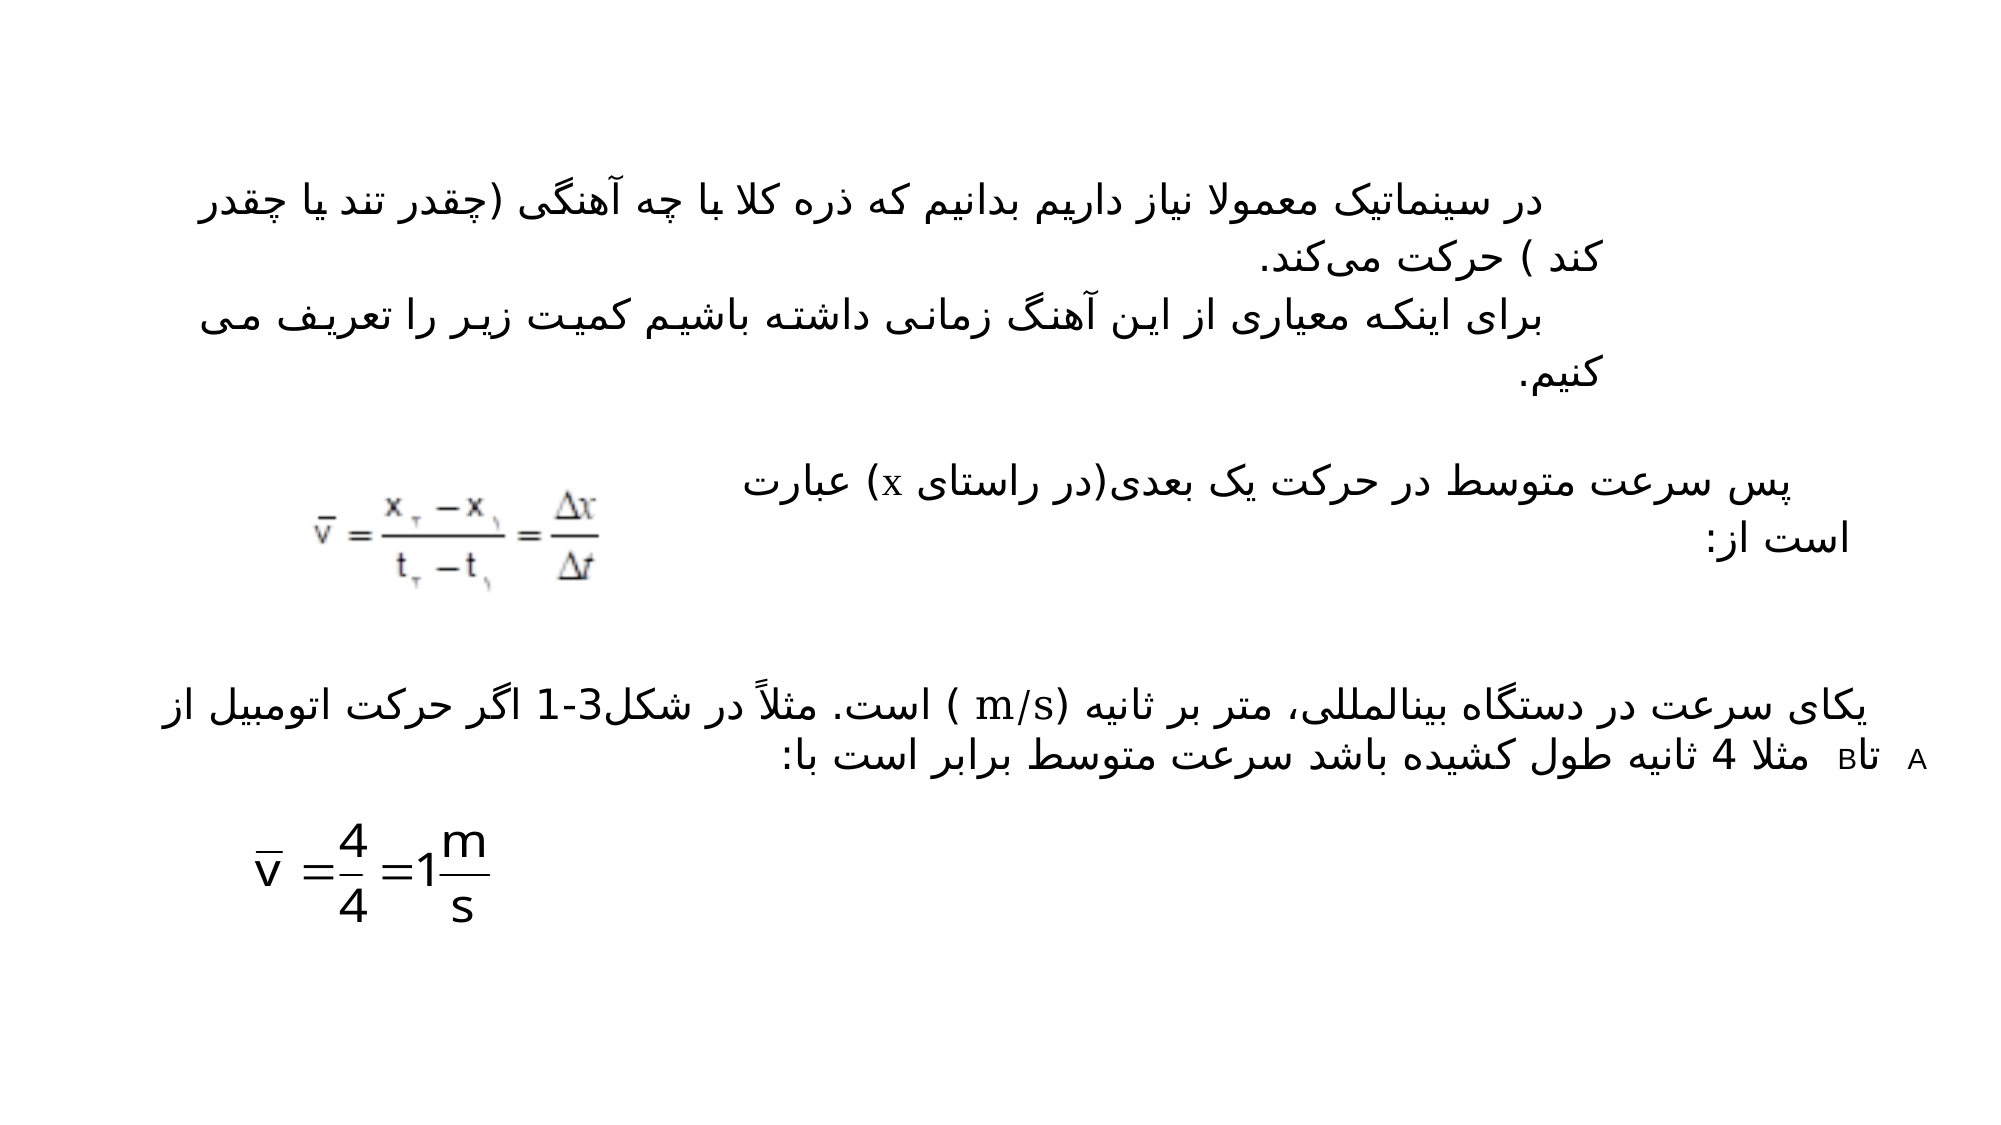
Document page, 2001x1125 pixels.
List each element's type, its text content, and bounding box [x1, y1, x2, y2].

picture [310, 478, 609, 602]
text_box یکای سرعت در دستگاه بین­المللی، متر بر ثانیه (m/s ) است. مثلاً در شکل3-1 اگر حرکت اتومبیل از A تاB مثلا 4 ثانیه طول کشیده باشد سرعت متوسط برابر است با: [125, 670, 1943, 865]
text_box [246, 812, 498, 934]
text_box پس سرعت متوسط در حرکت یک بعدی(در راستای x) عبارت است از: [627, 438, 1866, 511]
